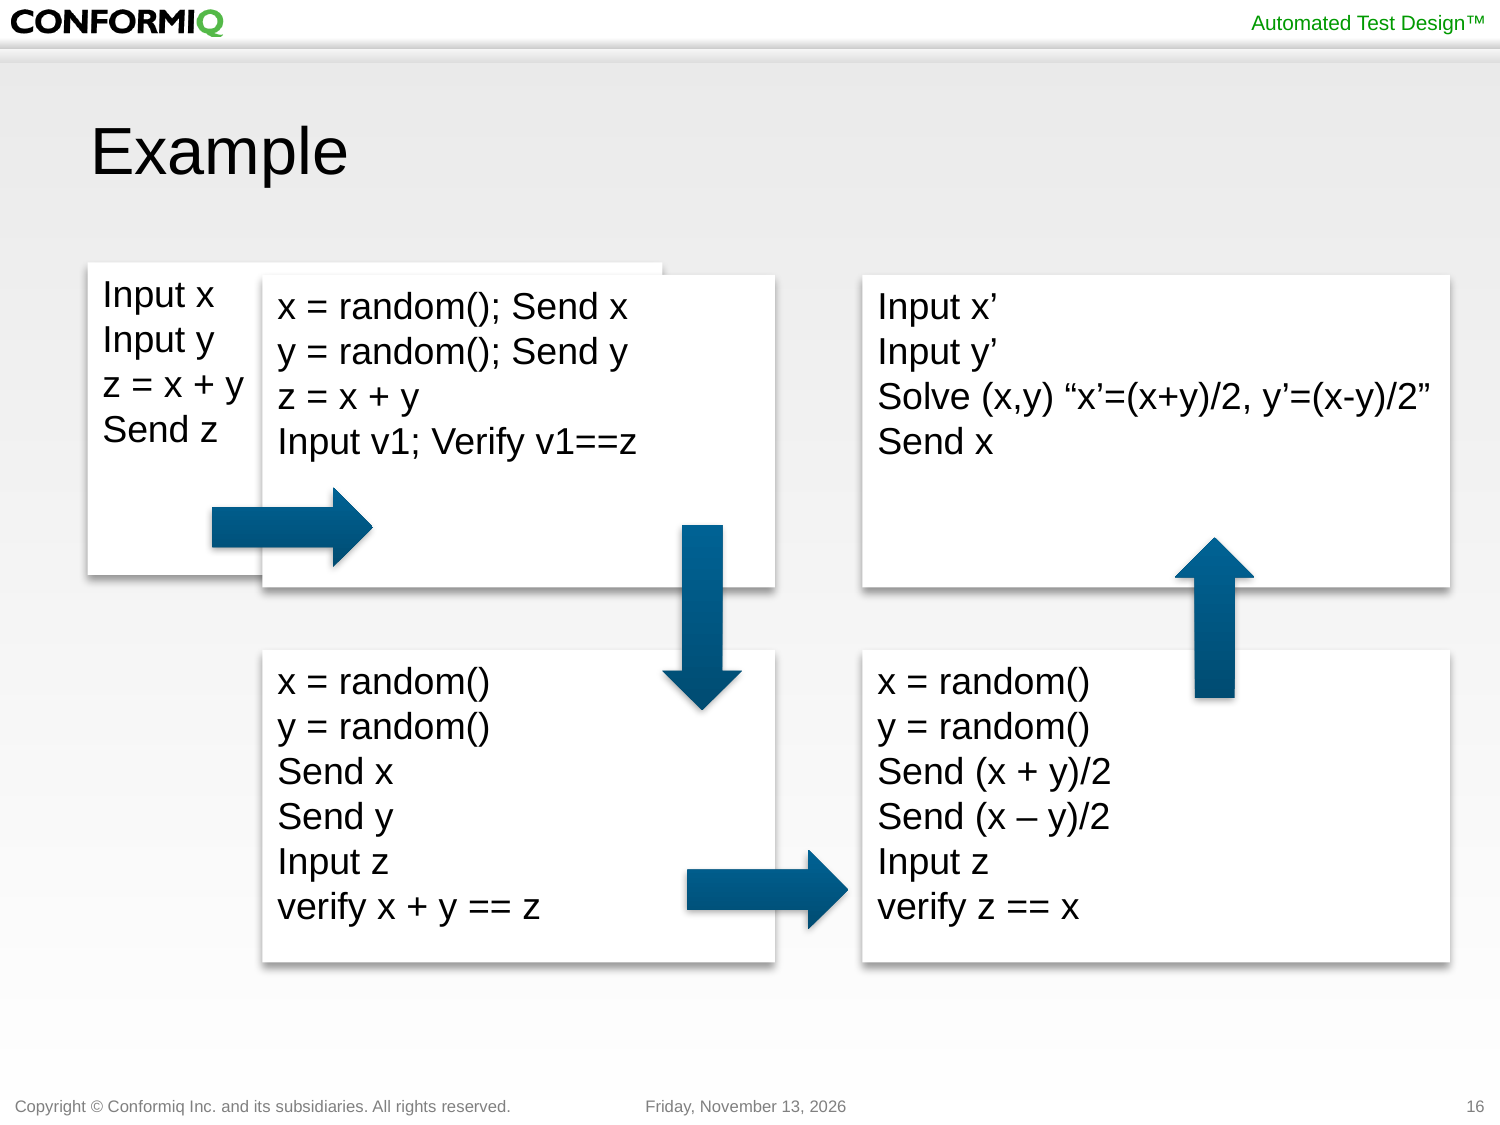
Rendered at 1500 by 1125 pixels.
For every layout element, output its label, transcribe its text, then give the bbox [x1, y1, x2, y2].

text_box Input x Input y z = x + y Send z [85, 260, 665, 577]
text_box x = random() y = random() Send (x + y)/2 Send (x – y)/2 Input z verify z == x [860, 648, 1452, 965]
text_box [212, 487, 373, 567]
picture [8, 4, 224, 37]
text_box [662, 525, 742, 711]
text_box [687, 849, 848, 930]
text_box x = random(); Send x y = random(); Send y z = x + y Input v1; Verify v1==z [260, 273, 777, 590]
text_box [1174, 537, 1255, 698]
title Example [75, 99, 1425, 200]
text_box x = random() y = random() Send x Send y Input z verify x + y == z [260, 648, 777, 965]
text_box Input x’ Input y’ Solve (x,y) “x’=(x+y)/2, y’=(x-y)/2” Send x [860, 273, 1452, 590]
